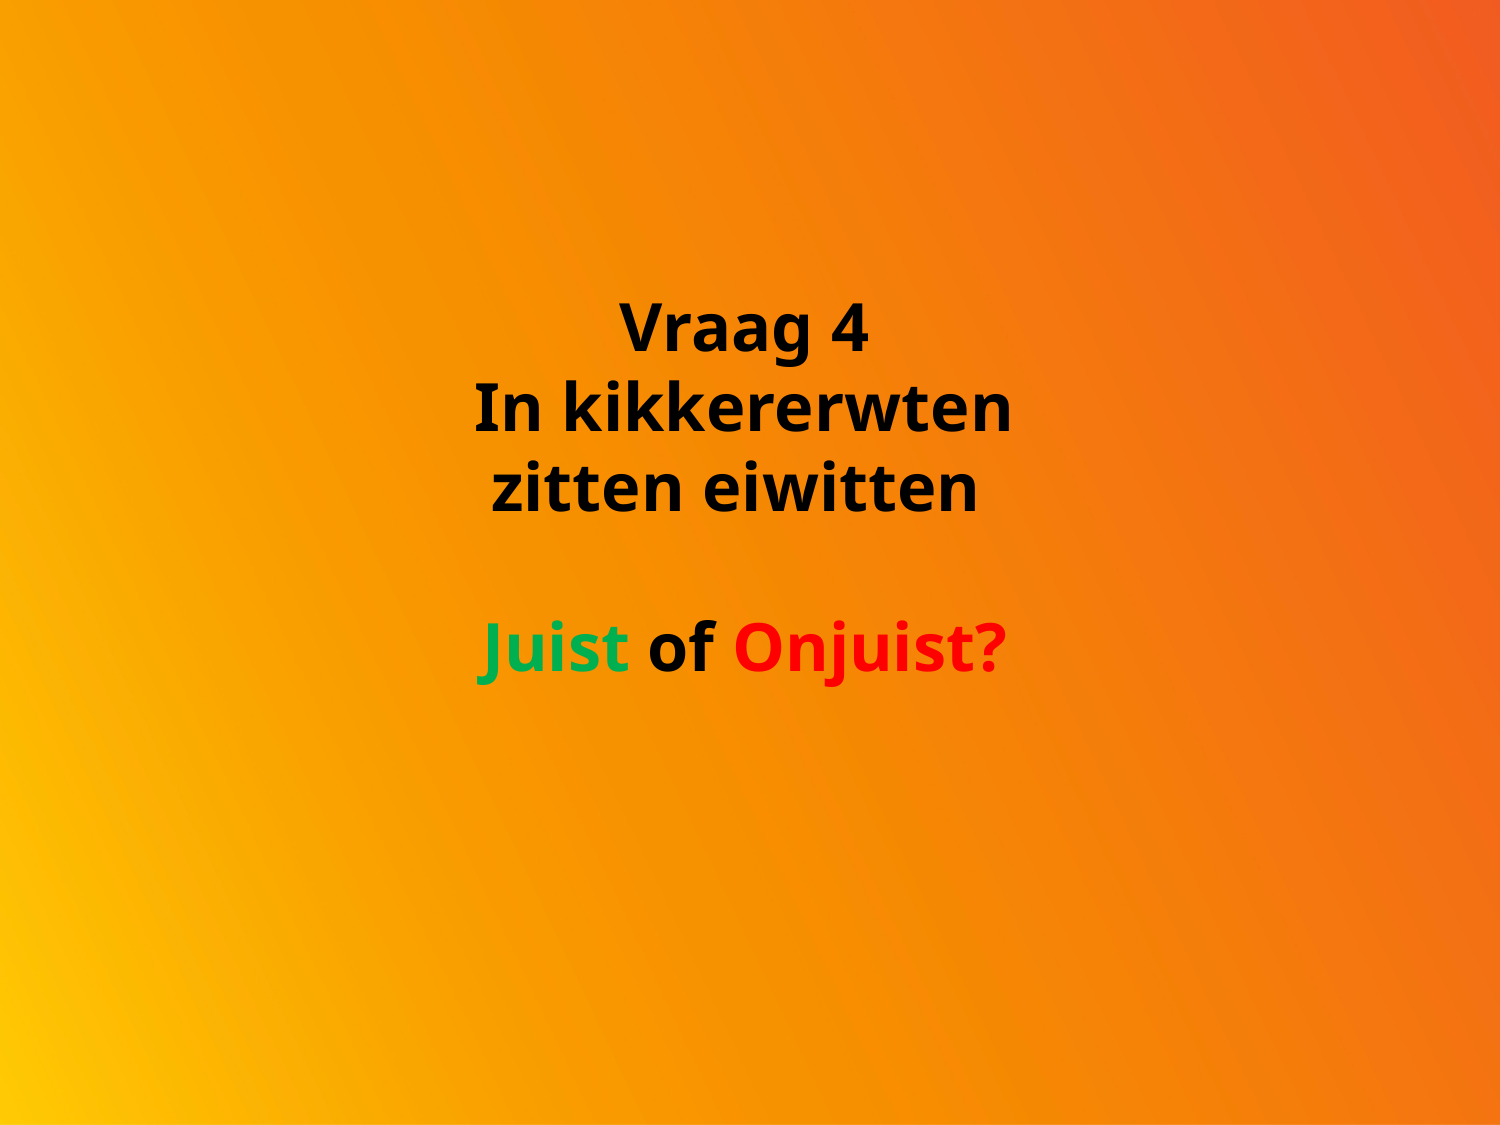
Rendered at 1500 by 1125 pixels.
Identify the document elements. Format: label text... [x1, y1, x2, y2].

text_box Vraag 4 In kikkererwten zitten eiwitten Juist of Onjuist? [369, 277, 1120, 692]
picture [0, 0, 1500, 1125]
